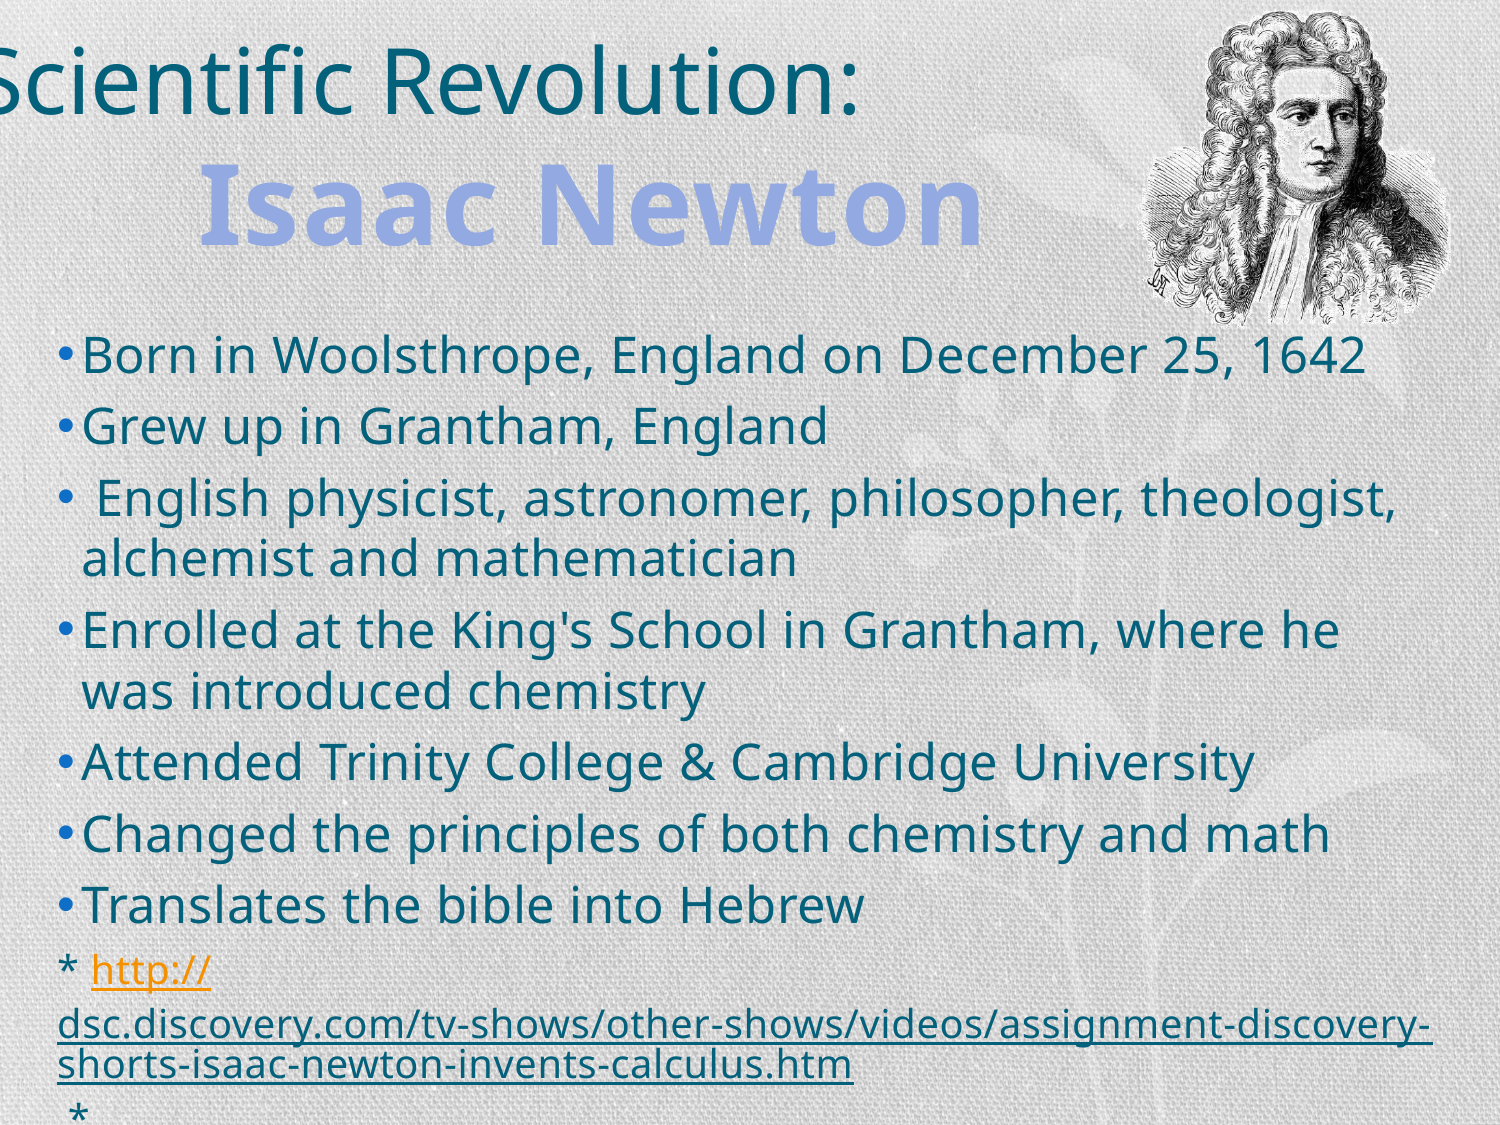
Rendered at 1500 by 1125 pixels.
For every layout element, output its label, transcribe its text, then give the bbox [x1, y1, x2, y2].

title Scientific Revolution: [0, 75, 1135, 250]
picture [1137, 5, 1453, 332]
text_box Isaac Newton [183, 124, 1004, 410]
list Born in Woolsthrope, England on December 25, 1642 Grew up in Grantham, England English physicist, astronomer, philosopher, theologist, alchemist and mathematician Enrolled at the King's School in Grantham, where he was introduced chemistry Attended Trinity College & Cambridge University Changed the principles of both chemistry and math Translates the bible into Hebrew * http://dsc.discovery.com/tv-shows/other-shows/videos/assignment-discovery-shorts-isaac-newton-invents-calculus.htm * [42, 314, 1453, 1125]
